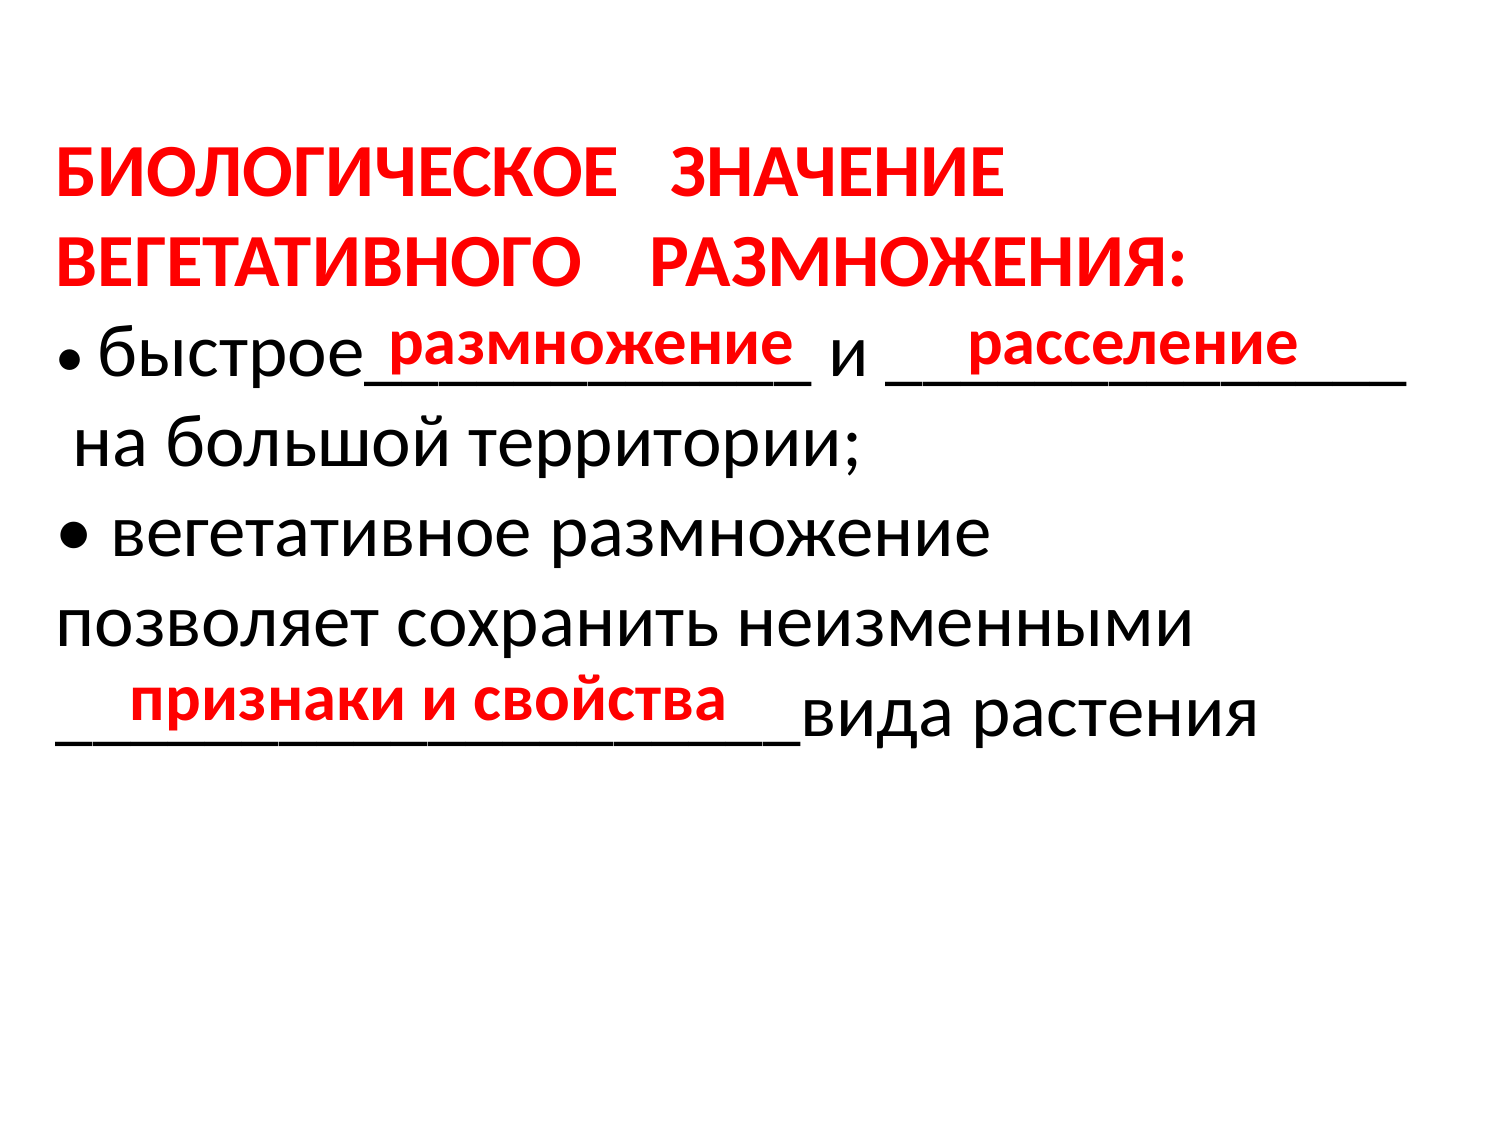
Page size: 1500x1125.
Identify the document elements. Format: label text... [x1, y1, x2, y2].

text_box БИОЛОГИЧЕСКОЕ ЗНАЧЕНИЕ ВЕГЕТАТИВНОГО РАЗМНОЖЕНИЯ: • быстрое____________ и ______________ на большой территории; • вегетативное размножение позволяет сохранить неизменными ____________________вида растения [40, 113, 1435, 759]
text_box признаки и свойства [115, 646, 759, 742]
text_box размножение [373, 290, 810, 386]
text_box расселение [952, 290, 1315, 386]
